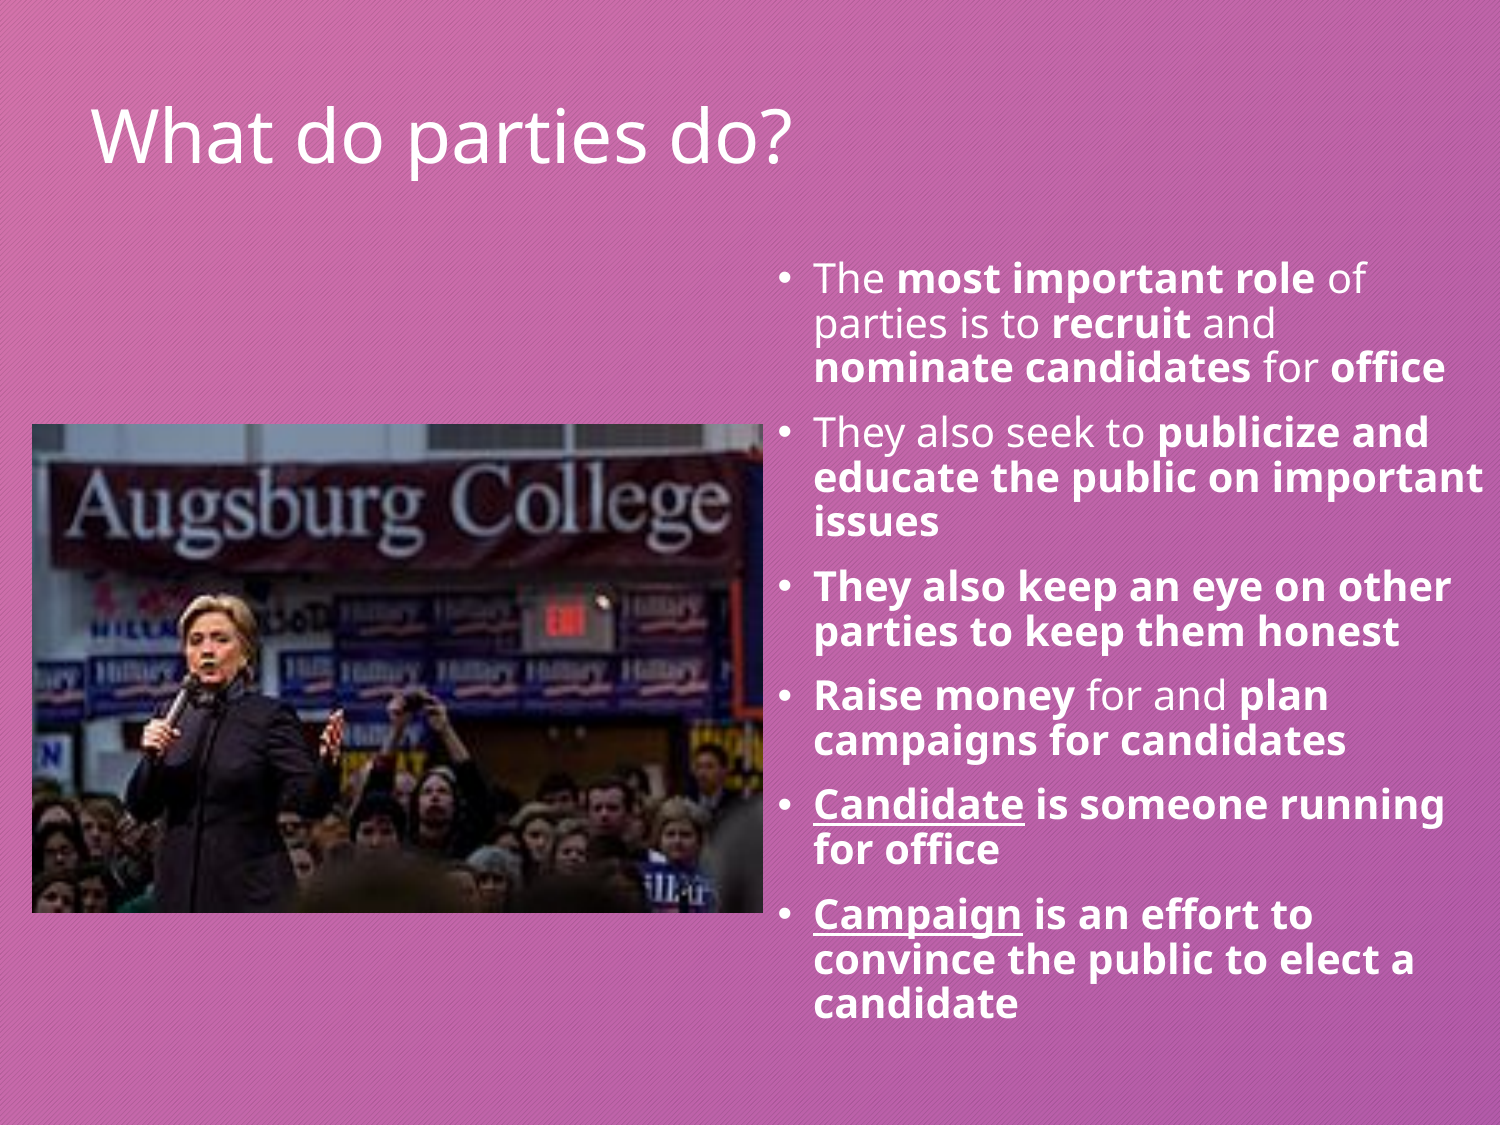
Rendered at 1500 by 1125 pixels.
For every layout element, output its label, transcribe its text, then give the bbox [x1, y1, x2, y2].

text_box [32, 424, 763, 913]
list The most important role of parties is to recruit and nominate candidates for office They also seek to publicize and educate the public on important issues They also keep an eye on other parties to keep them honest Raise money for and plan campaigns for candidates Candidate is someone running for office Campaign is an effort to convince the public to elect a candidate [762, 249, 1500, 1050]
title What do parties do? [75, 45, 1425, 233]
